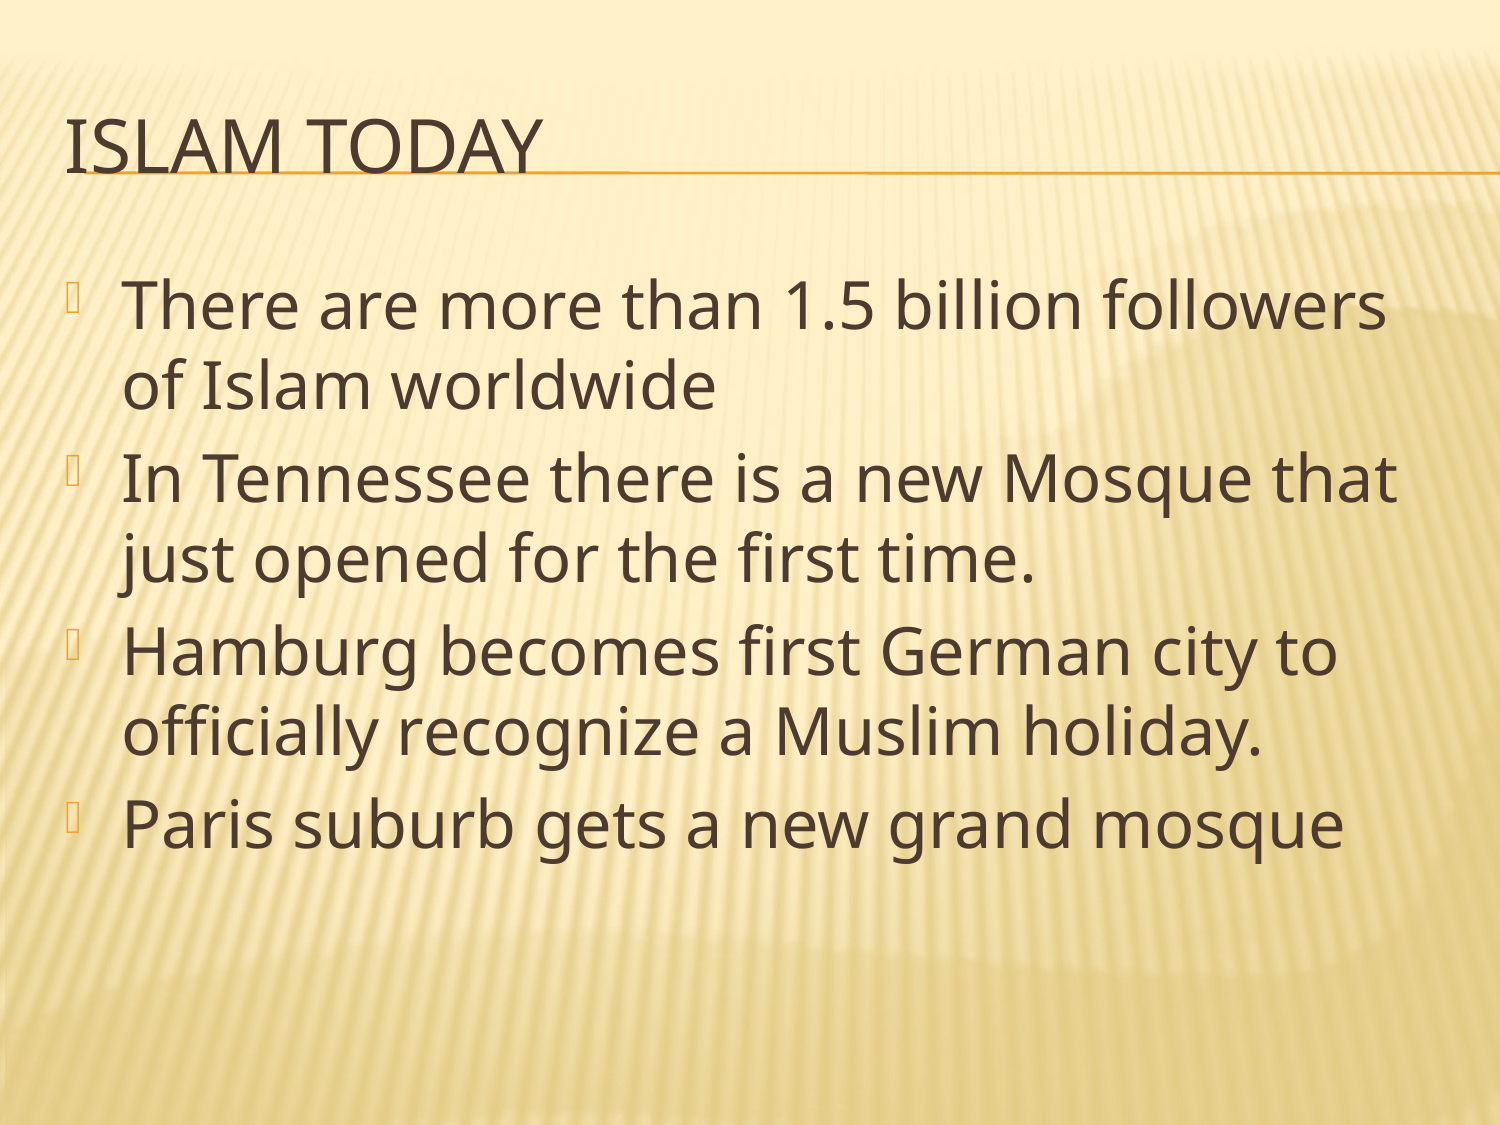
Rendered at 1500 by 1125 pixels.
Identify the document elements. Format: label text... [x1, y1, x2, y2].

title Islam today [50, 75, 1475, 213]
list There are more than 1.5 billion followers of Islam worldwide In Tennessee there is a new Mosque that just opened for the first time. Hamburg becomes first German city to officially recognize a Muslim holiday. Paris suburb gets a new grand mosque [49, 254, 1476, 998]
